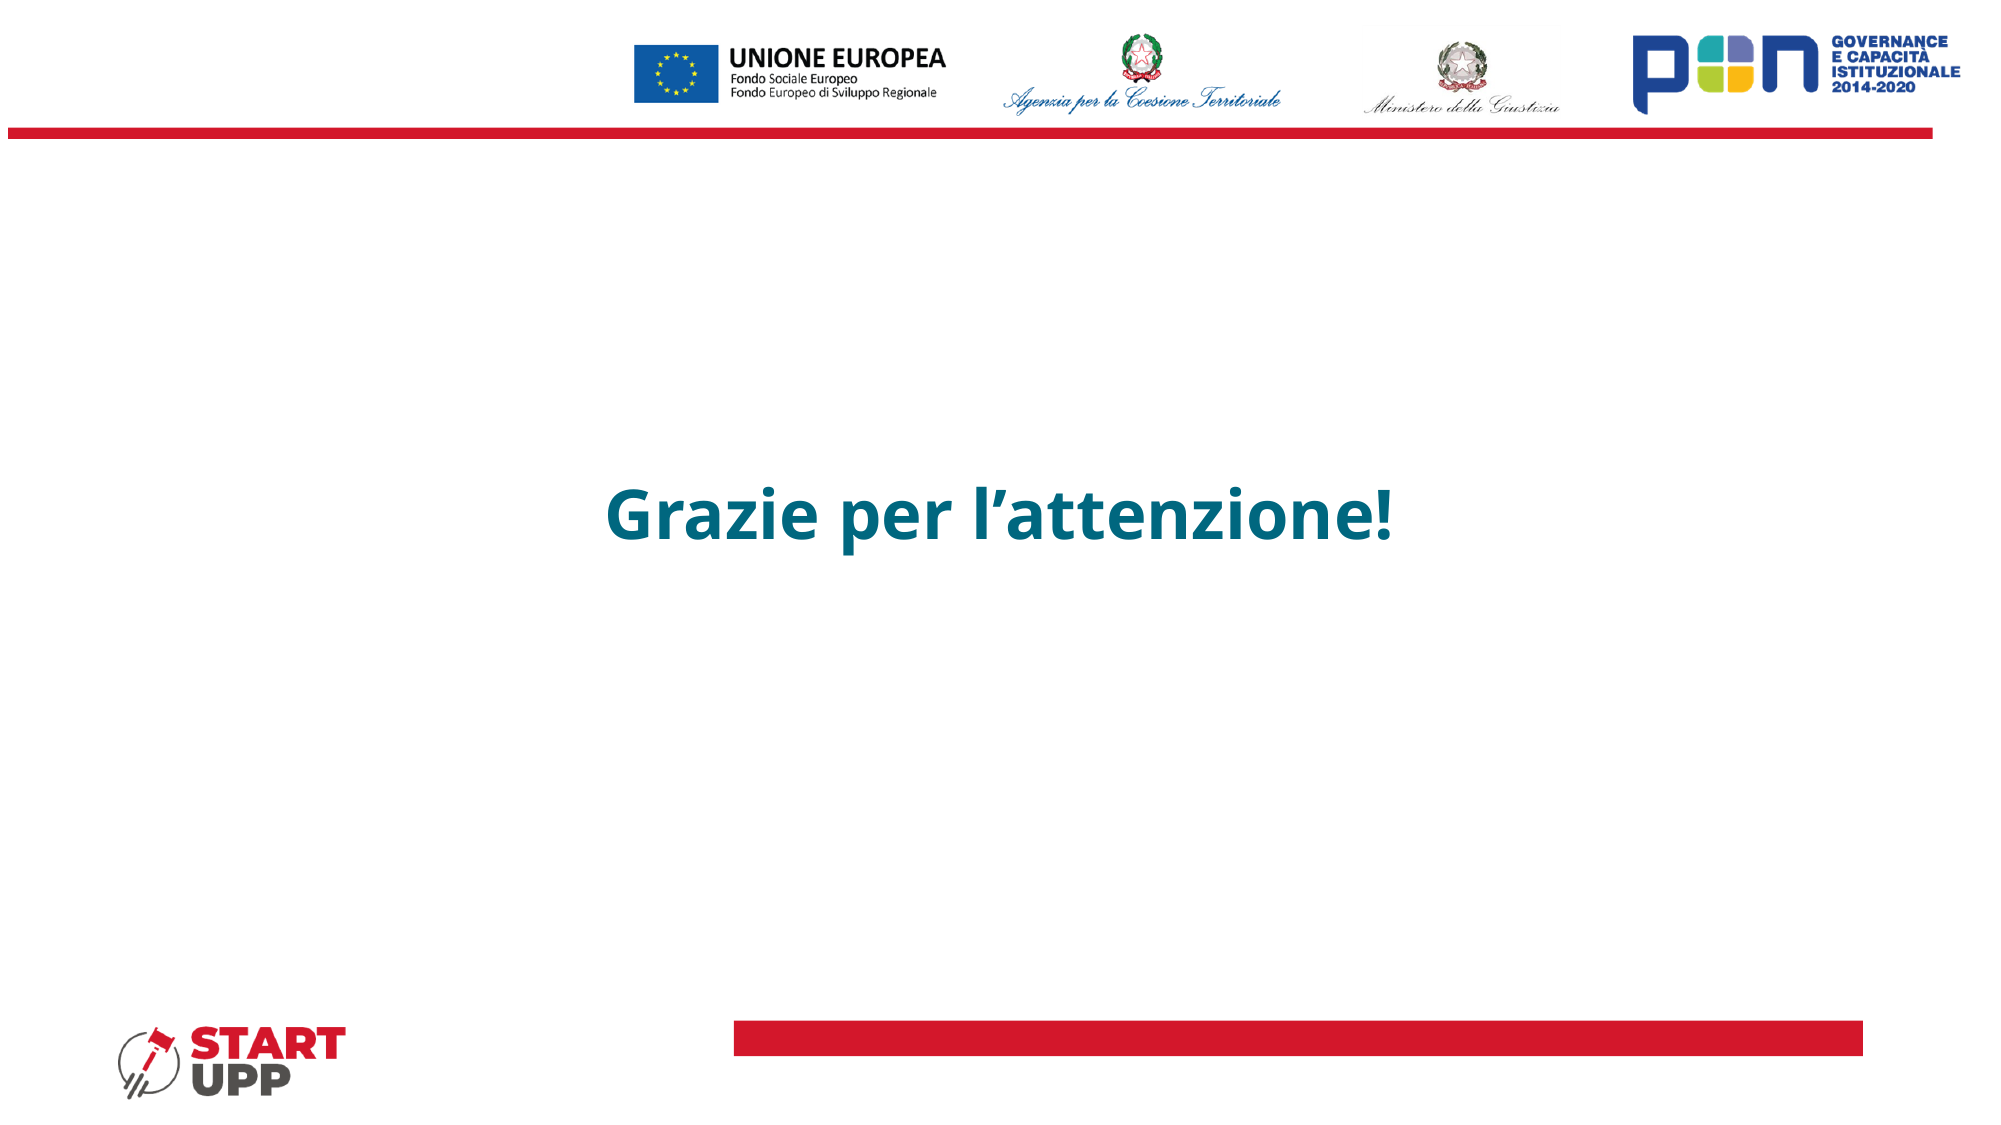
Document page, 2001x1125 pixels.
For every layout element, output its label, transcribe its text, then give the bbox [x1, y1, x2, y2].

picture [612, 24, 1972, 119]
title Grazie per l’attenzione! [394, 450, 1606, 577]
picture [114, 1019, 351, 1103]
